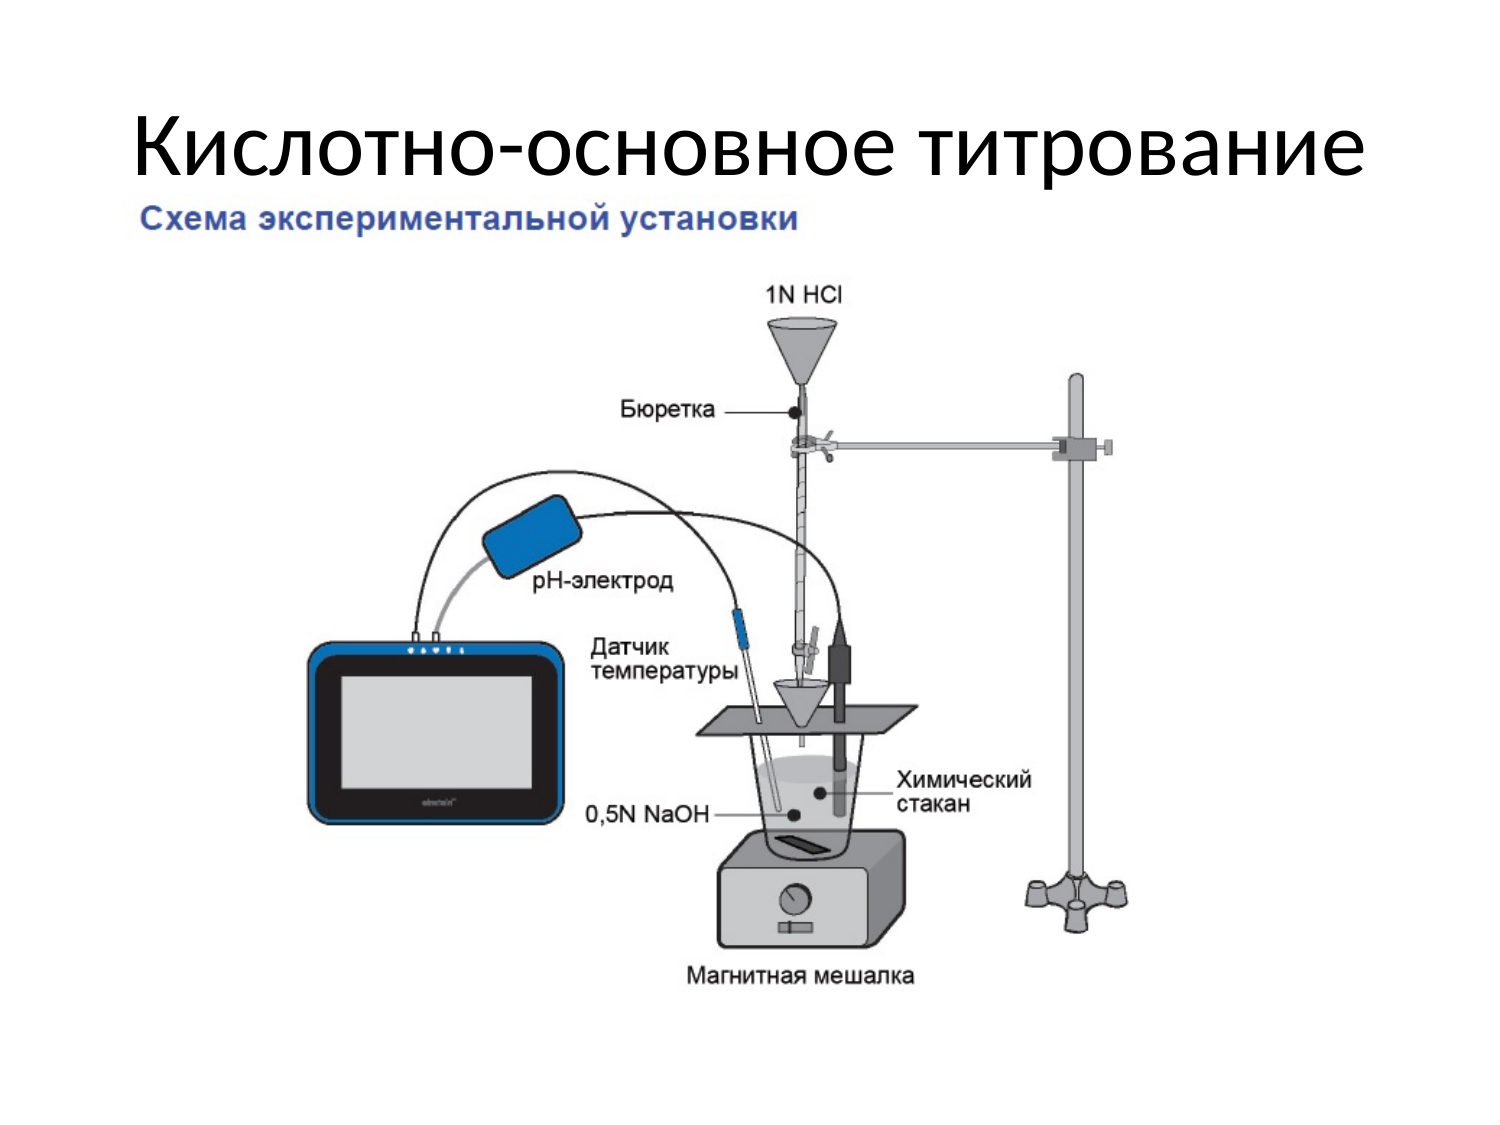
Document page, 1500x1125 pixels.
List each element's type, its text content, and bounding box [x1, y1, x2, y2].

title Кислотно-основное титрование [75, 45, 1425, 233]
picture [123, 194, 1282, 997]
